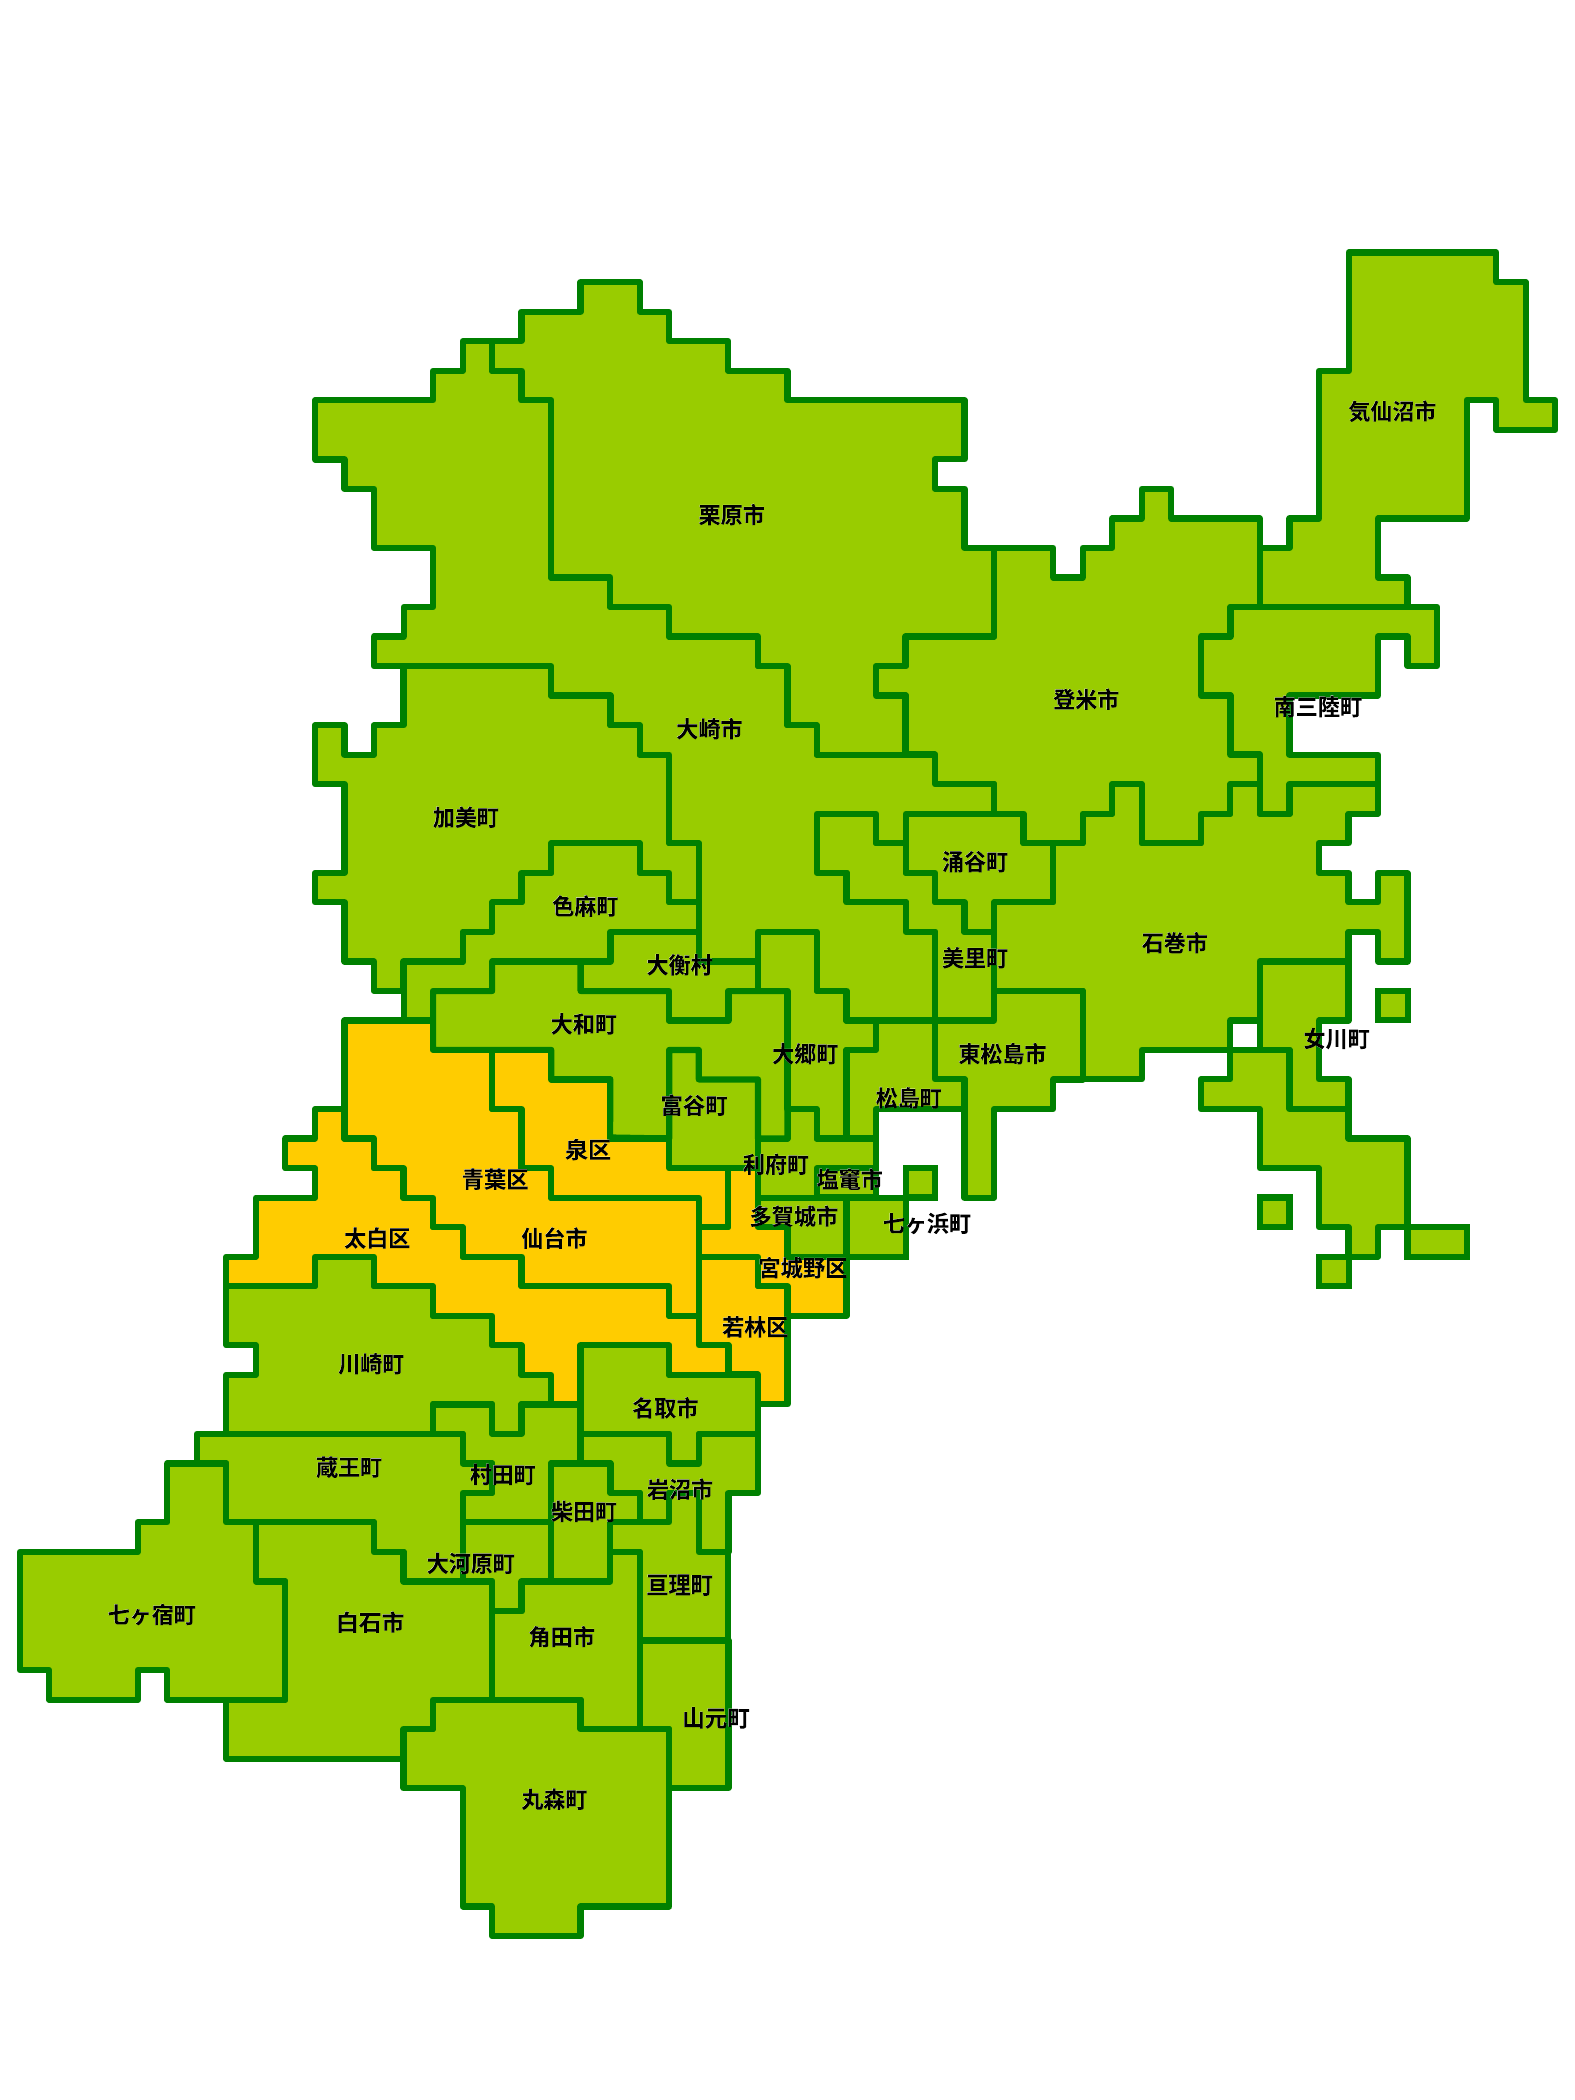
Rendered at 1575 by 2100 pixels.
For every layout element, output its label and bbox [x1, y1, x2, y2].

text_box [759, 1256, 847, 1279]
text_box [1053, 687, 1119, 711]
text_box [528, 1625, 595, 1648]
text_box [1348, 399, 1436, 423]
text_box [19, 252, 1556, 1937]
text_box [646, 1573, 713, 1597]
text_box [552, 894, 618, 918]
text_box [958, 1042, 1047, 1065]
text_box [344, 1226, 410, 1250]
text_box [565, 1138, 611, 1161]
text_box [816, 1167, 883, 1191]
text_box [698, 503, 765, 526]
text_box [1303, 1027, 1370, 1050]
text_box [1274, 695, 1362, 718]
text_box [742, 1153, 809, 1176]
text_box [942, 850, 1008, 873]
text_box [550, 1500, 617, 1523]
text_box [108, 1603, 196, 1626]
text_box [1141, 931, 1208, 954]
text_box [772, 1042, 838, 1065]
text_box [646, 1477, 713, 1501]
text_box [462, 1167, 528, 1191]
text_box [883, 1212, 971, 1235]
text_box [550, 1012, 617, 1036]
text_box [722, 1315, 788, 1338]
text_box [661, 1093, 728, 1117]
text_box [875, 1086, 942, 1109]
text_box [646, 953, 713, 976]
text_box [432, 805, 499, 829]
text_box [316, 1455, 382, 1479]
text_box [683, 1706, 750, 1730]
text_box [632, 1396, 698, 1419]
text_box [676, 717, 743, 740]
text_box [338, 1352, 404, 1375]
text_box [942, 946, 1008, 969]
text_box [750, 1204, 838, 1228]
text_box [521, 1787, 587, 1811]
text_box [469, 1463, 536, 1486]
text_box [427, 1551, 515, 1575]
text_box [521, 1226, 587, 1250]
text_box [225, 1020, 847, 1405]
text_box [338, 1610, 404, 1634]
